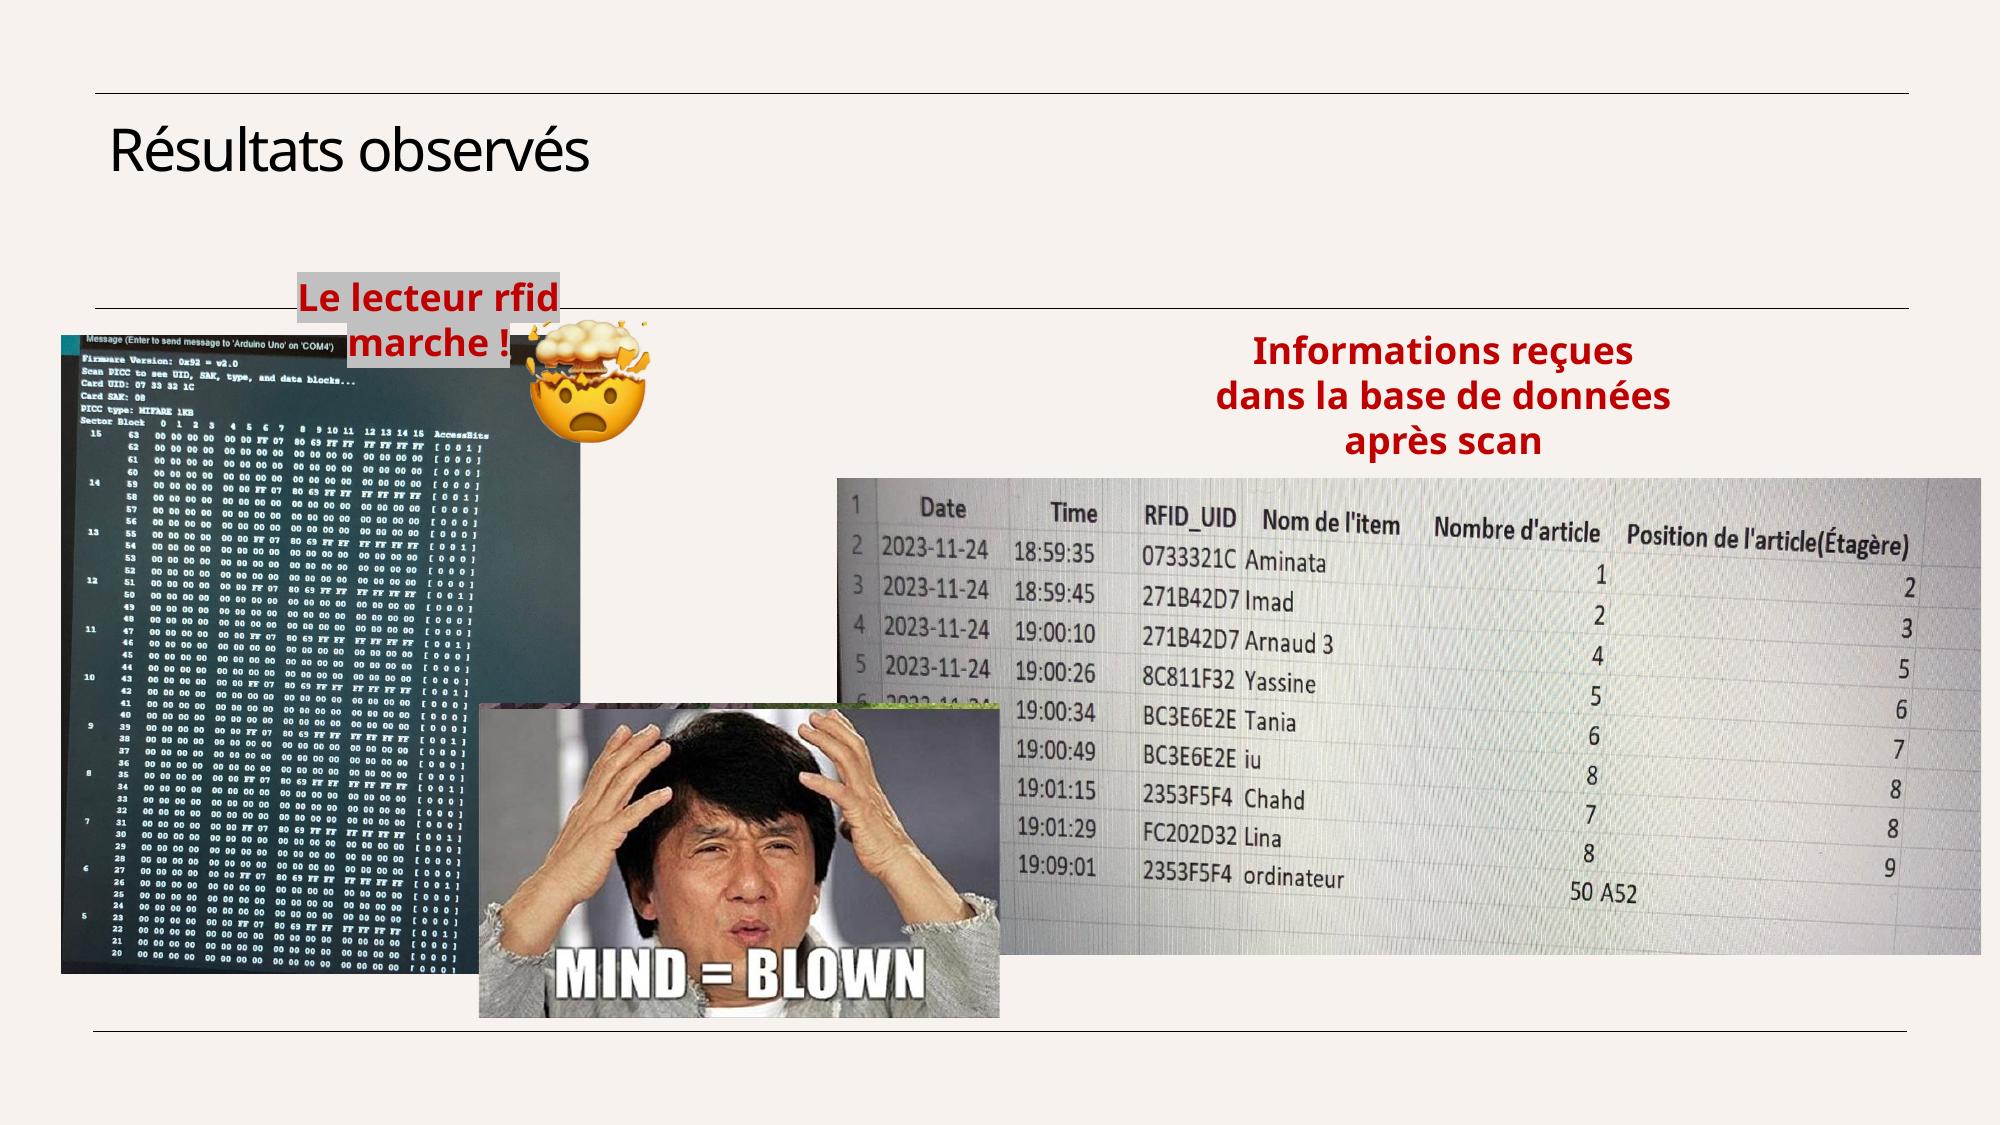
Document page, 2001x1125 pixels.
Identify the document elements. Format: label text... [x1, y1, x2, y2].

text_box Informations reçues dans la base de données après scan [1190, 319, 1698, 478]
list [823, 478, 1982, 955]
title Résultats observés [93, 113, 1909, 193]
picture [60, 319, 1000, 1020]
text_box Le lecteur rfid marche ! [278, 266, 579, 335]
